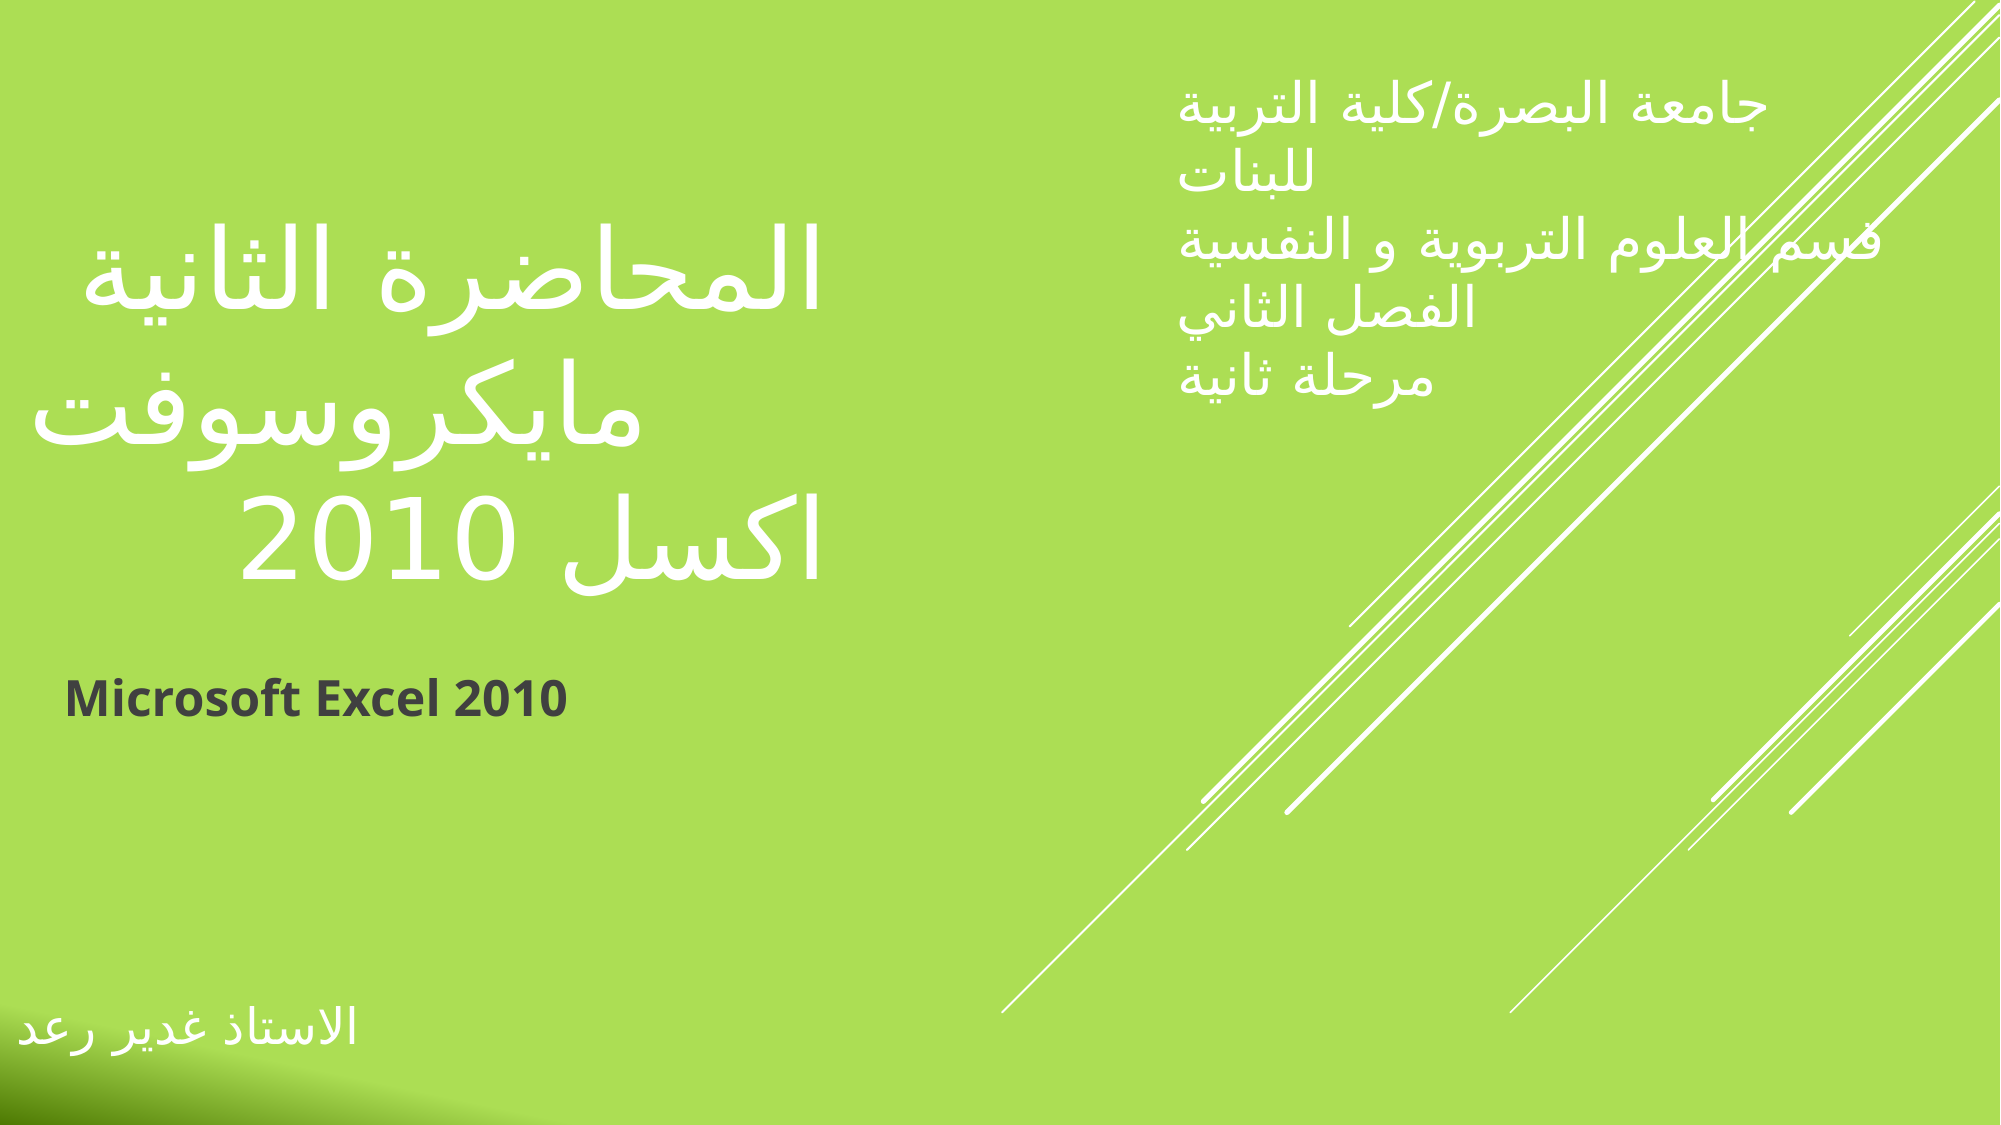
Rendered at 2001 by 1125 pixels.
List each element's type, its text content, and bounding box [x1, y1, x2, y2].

text_box Microsoft Excel 2010 [0, 659, 665, 735]
title المحاضرة الثانية مايكروسوفت اكسل 2010 [0, 307, 843, 610]
subtitle الاستاذ غدير رعد [0, 951, 375, 1125]
text_box جامعة البصرة/كلية التربية للبنات قسم العلوم التربوية و النفسية الفصل الثاني مرحلة ثانية [1161, 27, 1903, 415]
